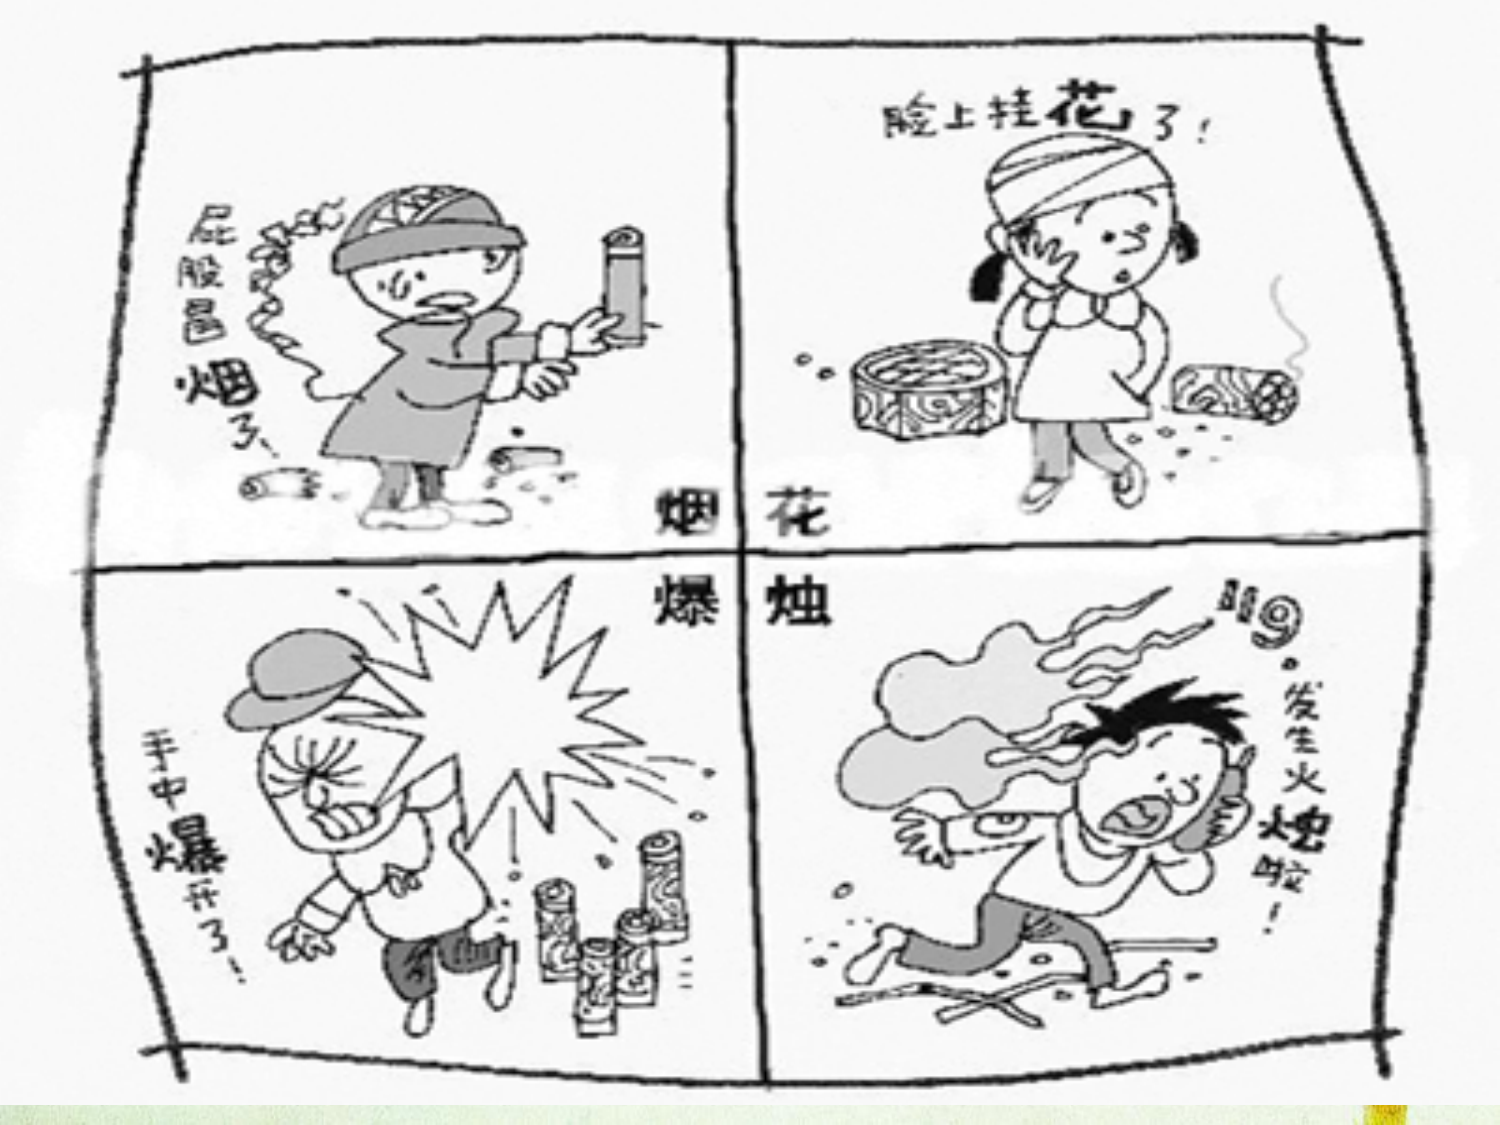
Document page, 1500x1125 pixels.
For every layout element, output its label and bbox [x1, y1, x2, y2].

list [0, 0, 1500, 1105]
picture [0, 1105, 1500, 1125]
